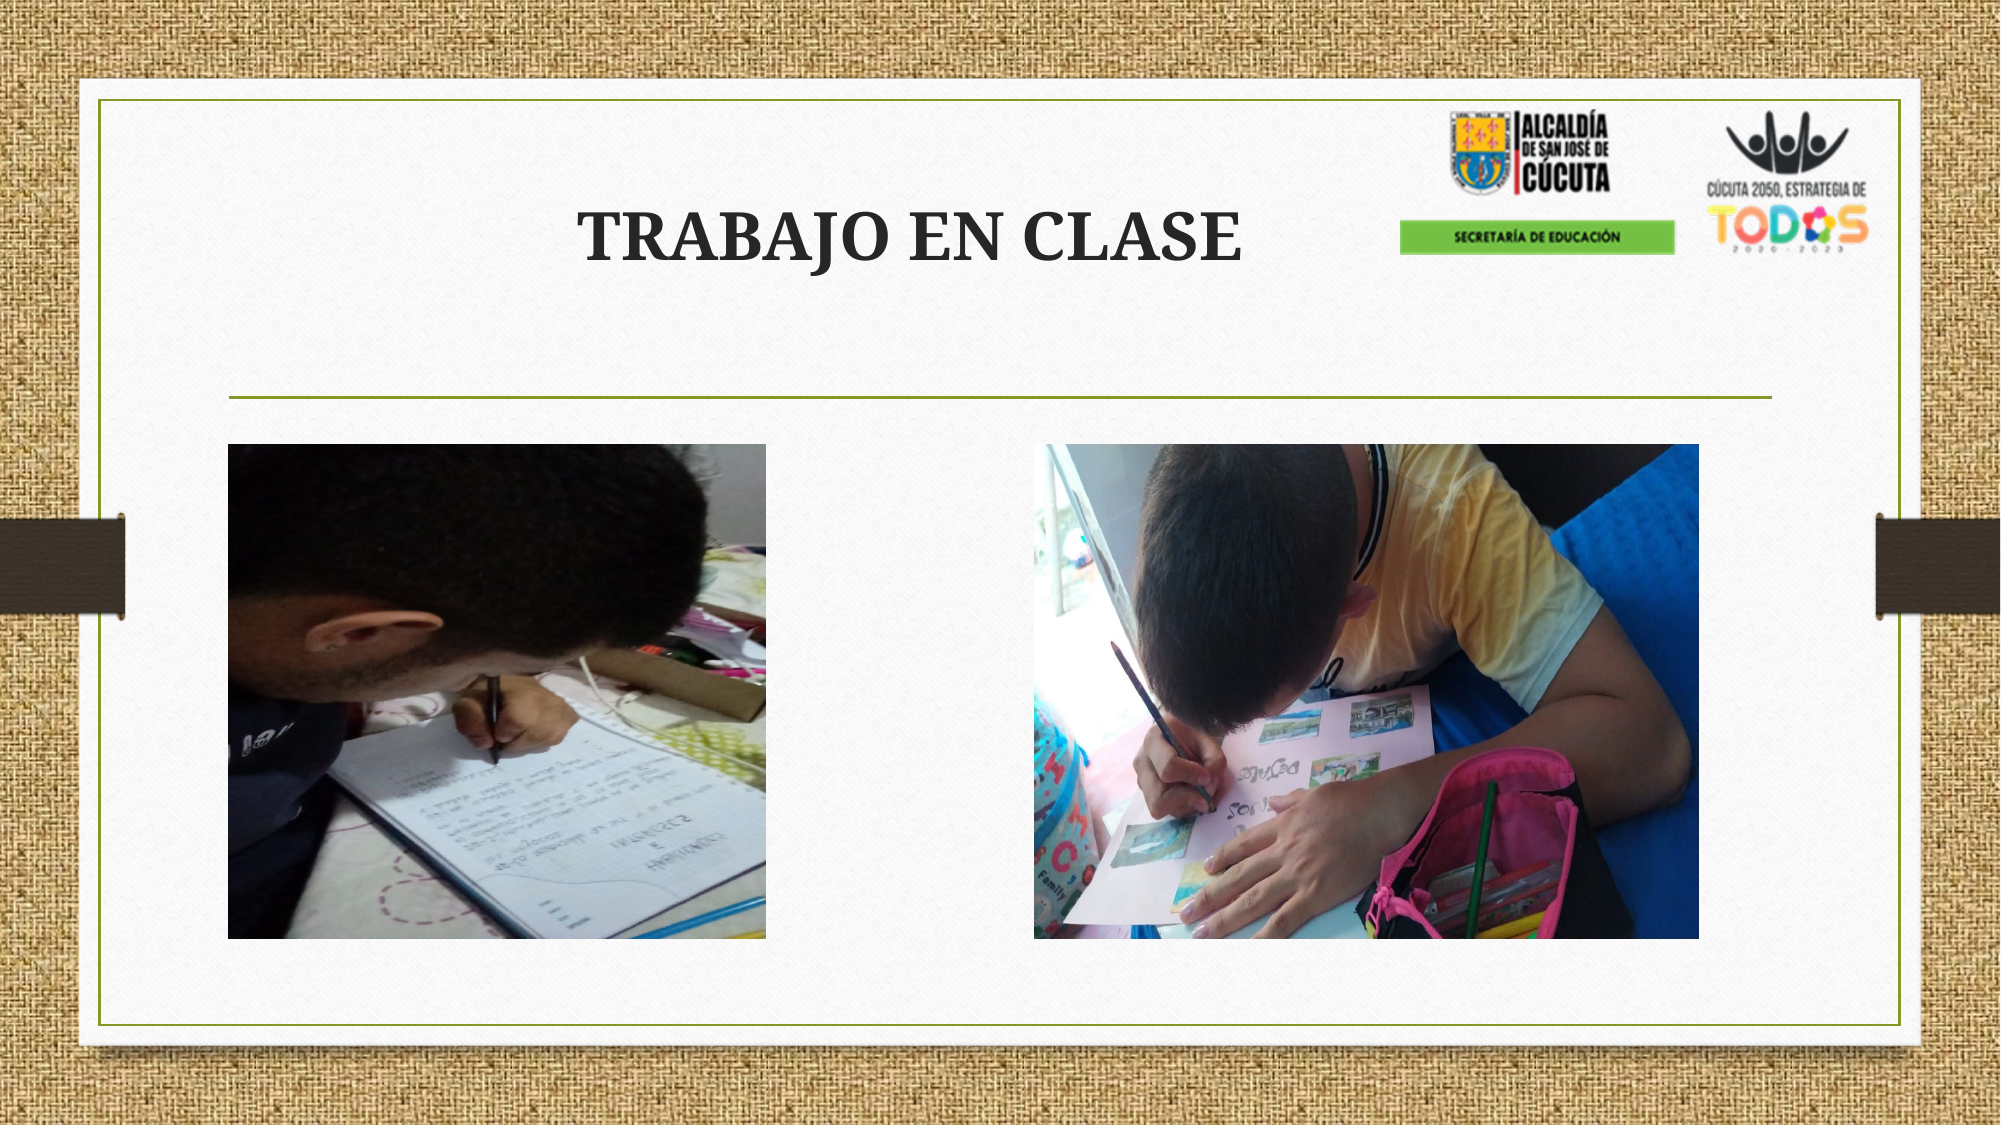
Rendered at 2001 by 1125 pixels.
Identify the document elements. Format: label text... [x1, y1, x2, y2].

picture [0, 0, 2001, 1125]
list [227, 444, 766, 939]
title TRABAJO EN CLASE [212, 161, 1609, 307]
